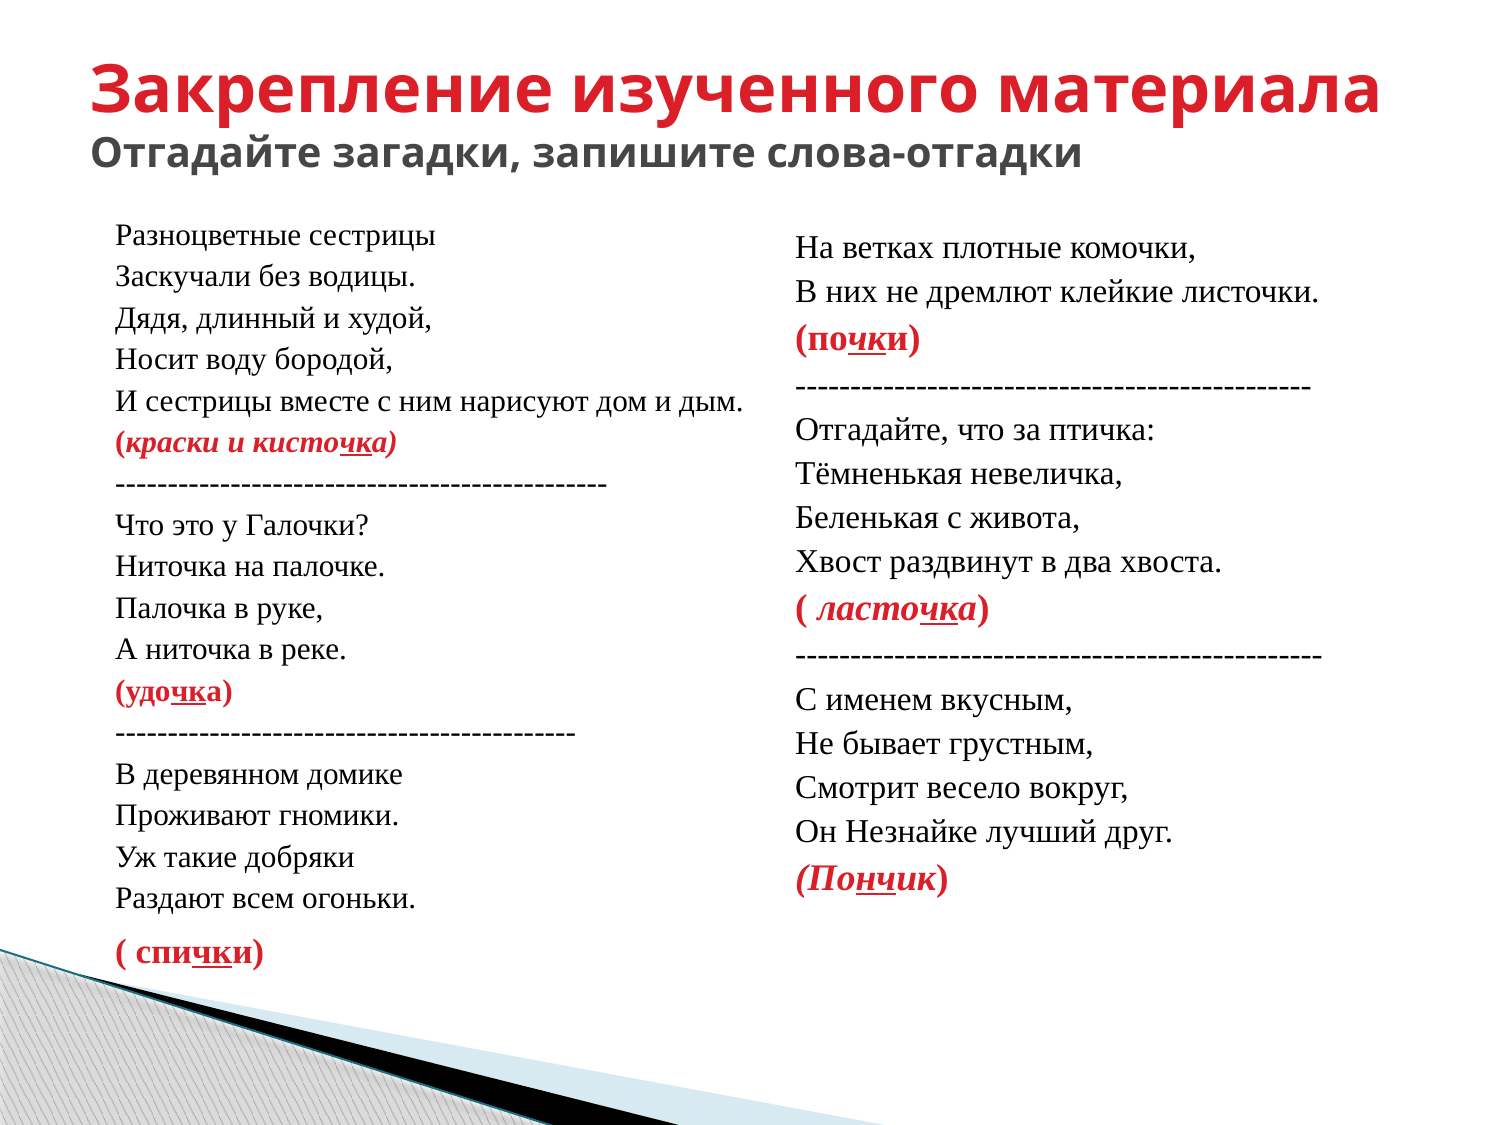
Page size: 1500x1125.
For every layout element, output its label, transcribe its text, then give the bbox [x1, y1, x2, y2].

list Разноцветные сестрицы Заскучали без водицы. Дядя, длинный и худой, Носит воду бородой, И сестрицы вместе с ним нарисуют дом и дым. (краски и кисточка) ----------------------------------------------- Что это у Галочки? Ниточка на палочке. Палочка в руке, А ниточка в реке. (удочка) -------------------------------------------- В деревянном домике Проживают гномики. Уж такие добряки Раздают всем огоньки. ( спички) [82, 210, 1425, 986]
title Закрепление изученного материала Отгадайте загадки, запишите слова-отгадки [75, 0, 1425, 223]
text_box На ветках плотные комочки, В них не дремлют клейкие листочки. (почки) ----------------------------------------------- Отгадайте, что за птичка: Тёмненькая невеличка, Беленькая с живота, Хвост раздвинут в два хвоста. ( ласточка) ------------------------------------------------ С именем вкусным, Не бывает грустным, Смотрит весело вокруг, Он Незнайке лучший друг. (Пончик) [762, 222, 1425, 1075]
